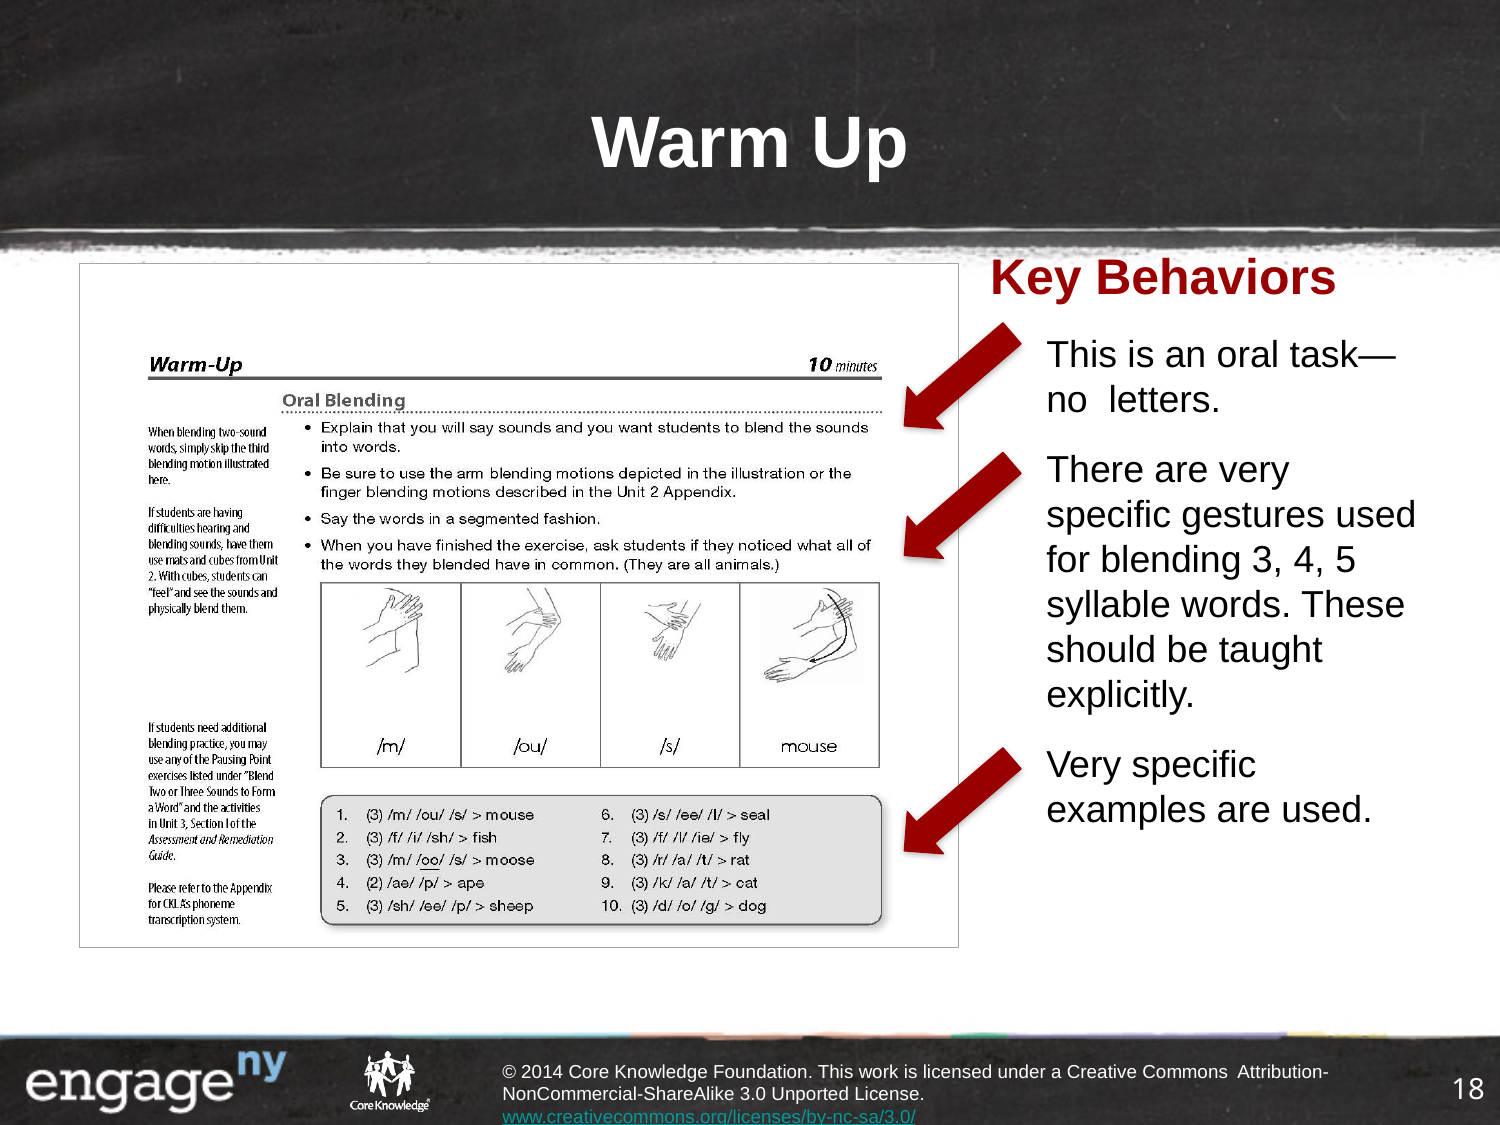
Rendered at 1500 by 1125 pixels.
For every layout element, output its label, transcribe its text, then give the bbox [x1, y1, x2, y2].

text_box [963, 322, 1022, 395]
title Warm Up [75, 45, 1425, 233]
picture [0, 1003, 1500, 1125]
slide_number 18 [1337, 1062, 1500, 1113]
list Key Behaviors This is an oral task—no letters. There are very specific gestures used for blending 3, 4, 5 syllable words. These should be taught explicitly. Very specific examples are used. [975, 237, 1438, 945]
text_box [963, 747, 1022, 820]
picture [0, 0, 1500, 948]
text_box [963, 451, 1022, 525]
